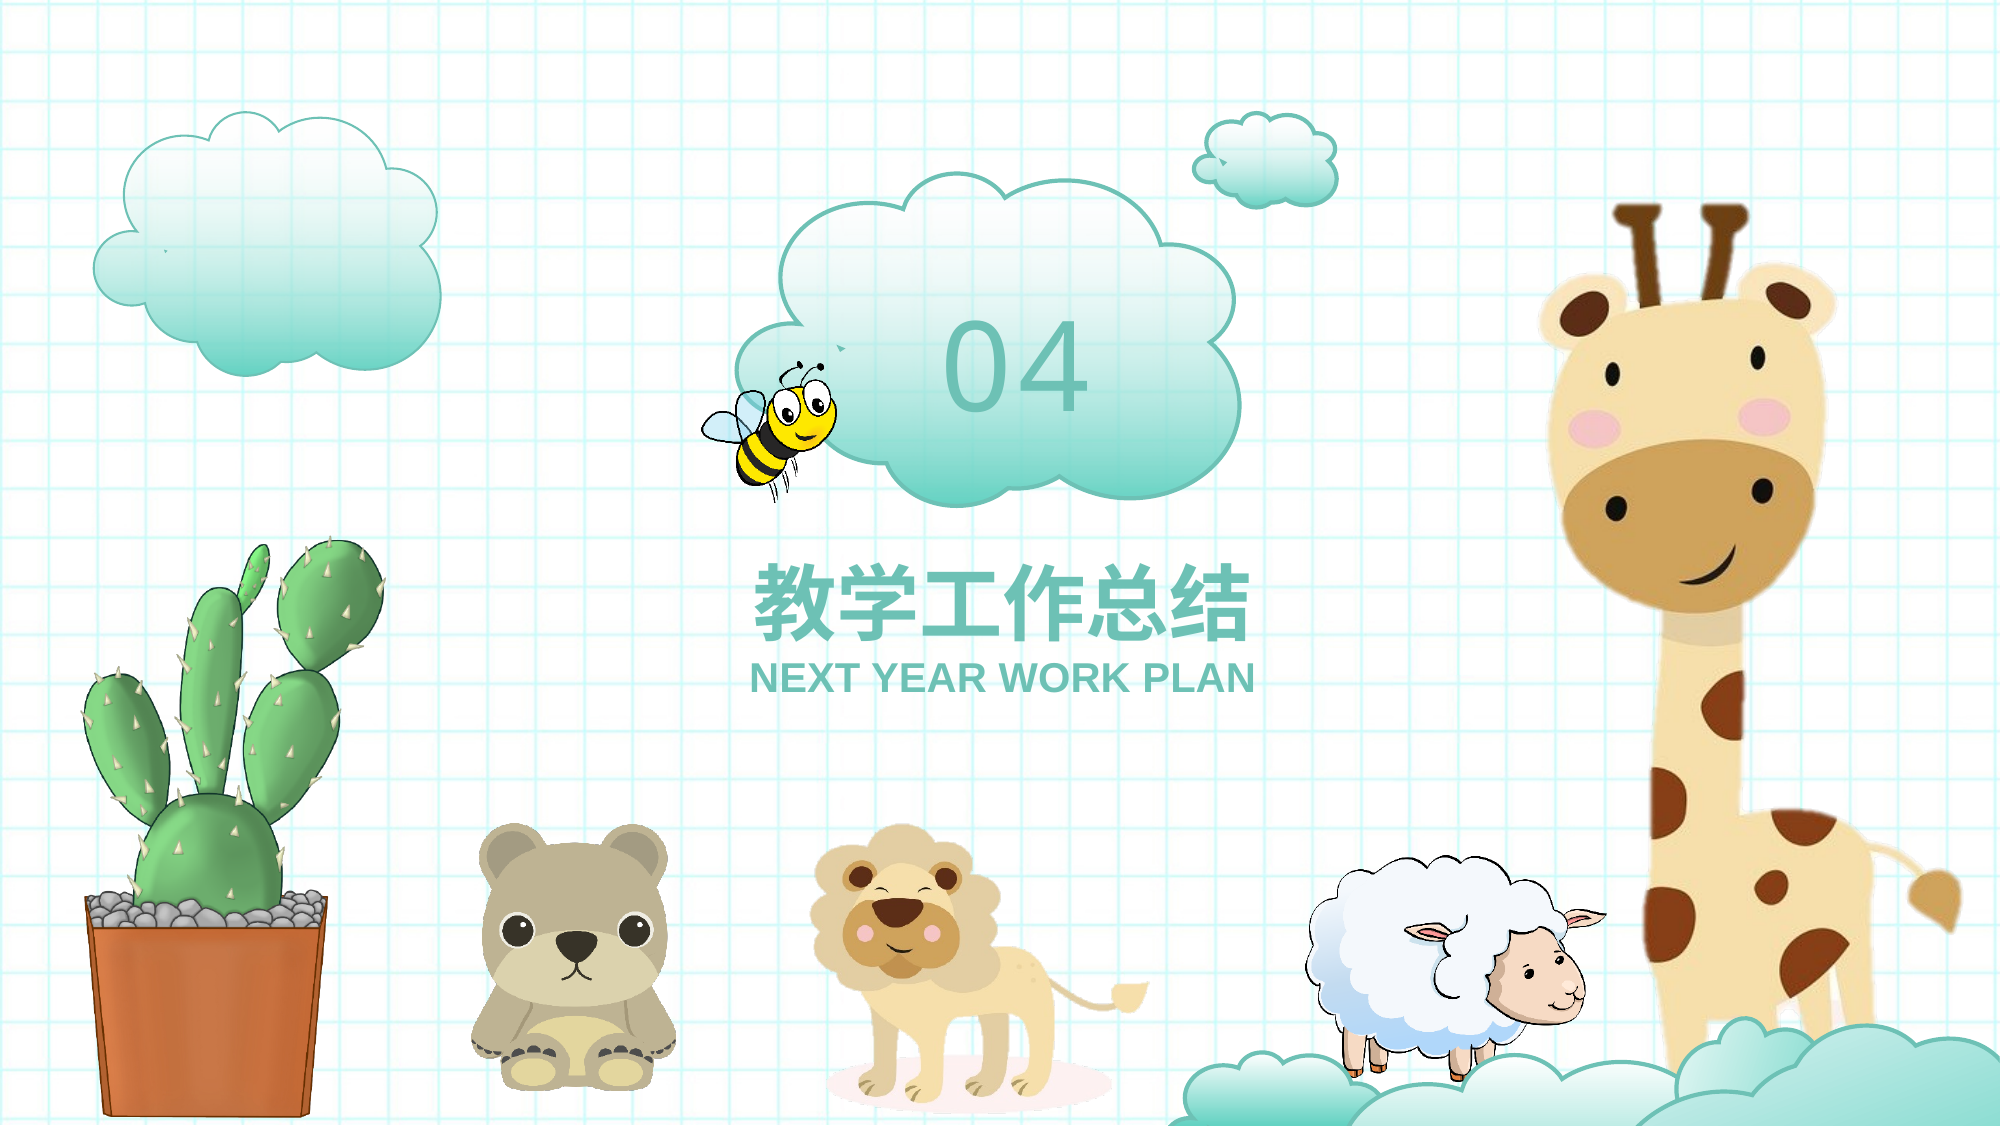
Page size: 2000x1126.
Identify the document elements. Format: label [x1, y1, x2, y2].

text_box [1165, 1016, 2000, 1126]
picture [0, 0, 2000, 1126]
